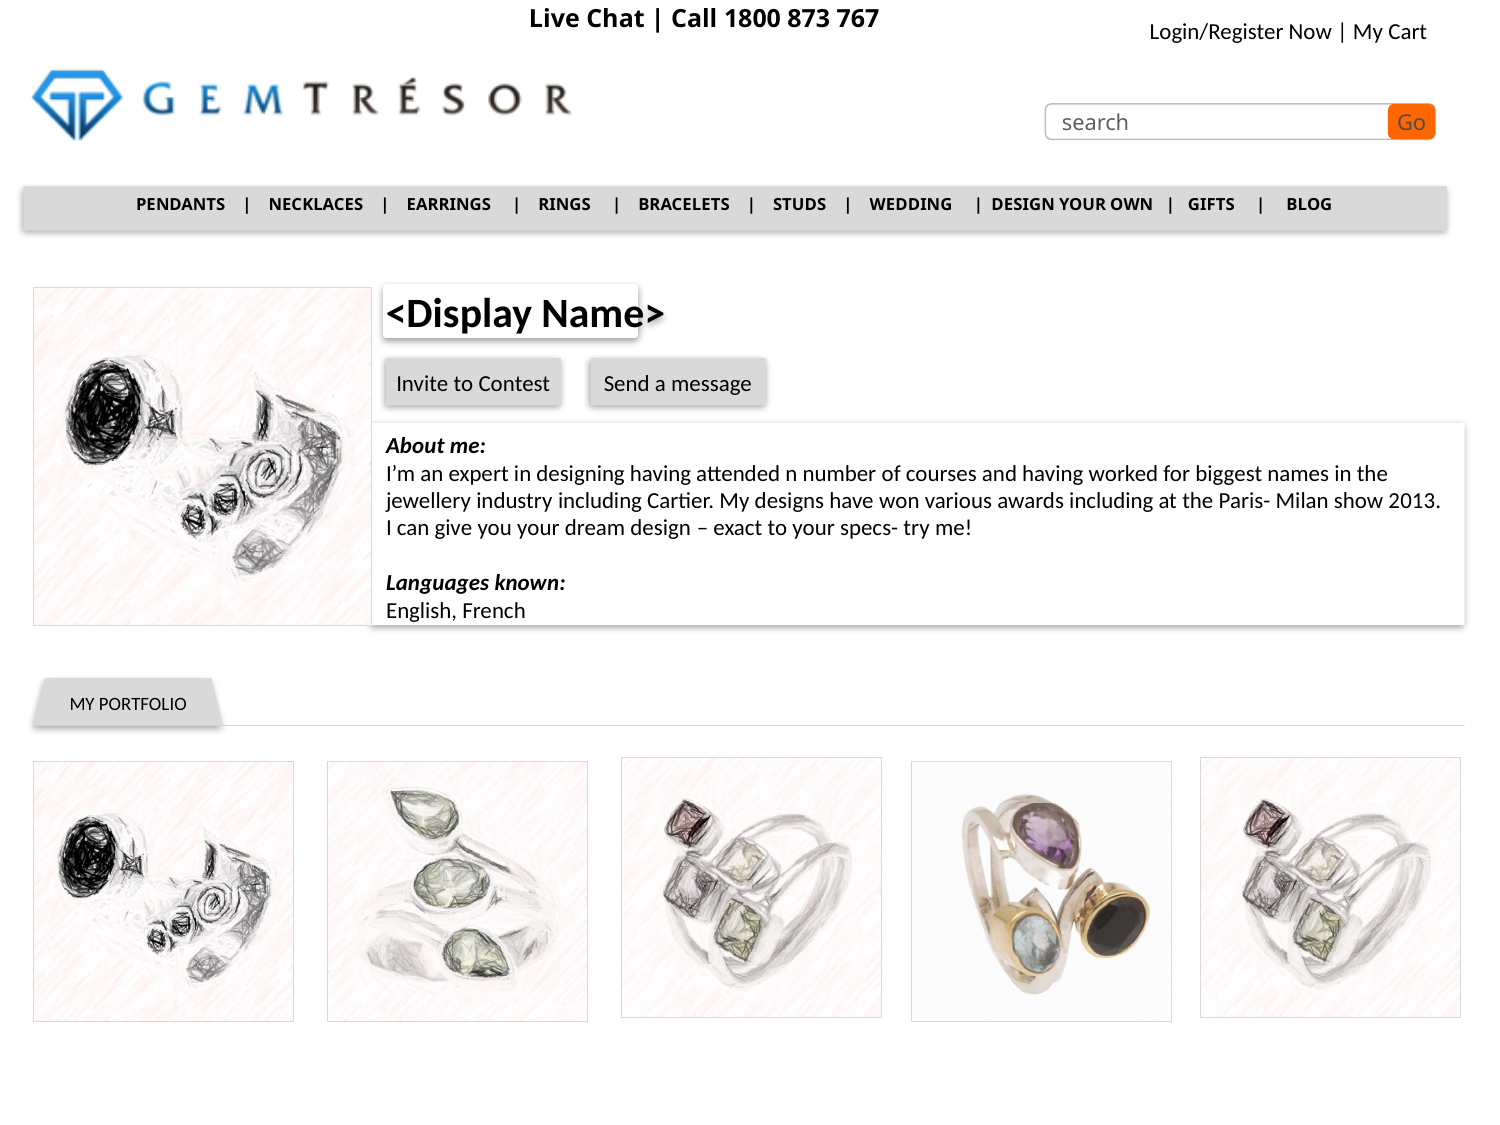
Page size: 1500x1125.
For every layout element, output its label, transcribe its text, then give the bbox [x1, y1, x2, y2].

text_box Go [1387, 103, 1436, 140]
text_box Live Chat | Call 1800 873 767 [502, 0, 880, 41]
text_box MY PORTFOLIO [32, 677, 224, 727]
text_box Invite to Contest [383, 355, 564, 409]
picture [33, 761, 294, 1022]
text_box About me: I’m an expert in designing having attended n number of courses and having worked for biggest names in the jewellery industry including Cartier. My designs have won various awards including at the Paris- Milan show 2013. I can give you your dream design – exact to your specs- try me! Languages known: English, French [376, 420, 1468, 628]
picture [5, 54, 672, 162]
picture [327, 761, 588, 1022]
text_box search [1045, 103, 1393, 140]
picture [33, 287, 372, 626]
picture [621, 757, 882, 1018]
picture [1200, 757, 1461, 1018]
text_box Login/Register Now | My Cart [1039, 7, 1430, 43]
text_box <Display Name> [383, 284, 638, 338]
text_box PENDANTS | NECKLACES | EARRINGS | RINGS | BRACELETS | STUDS | WEDDING | DESIGN YOUR OWN | GIFTS | BLOG [23, 185, 1448, 231]
picture [911, 761, 1172, 1022]
text_box Send a message [587, 355, 769, 408]
